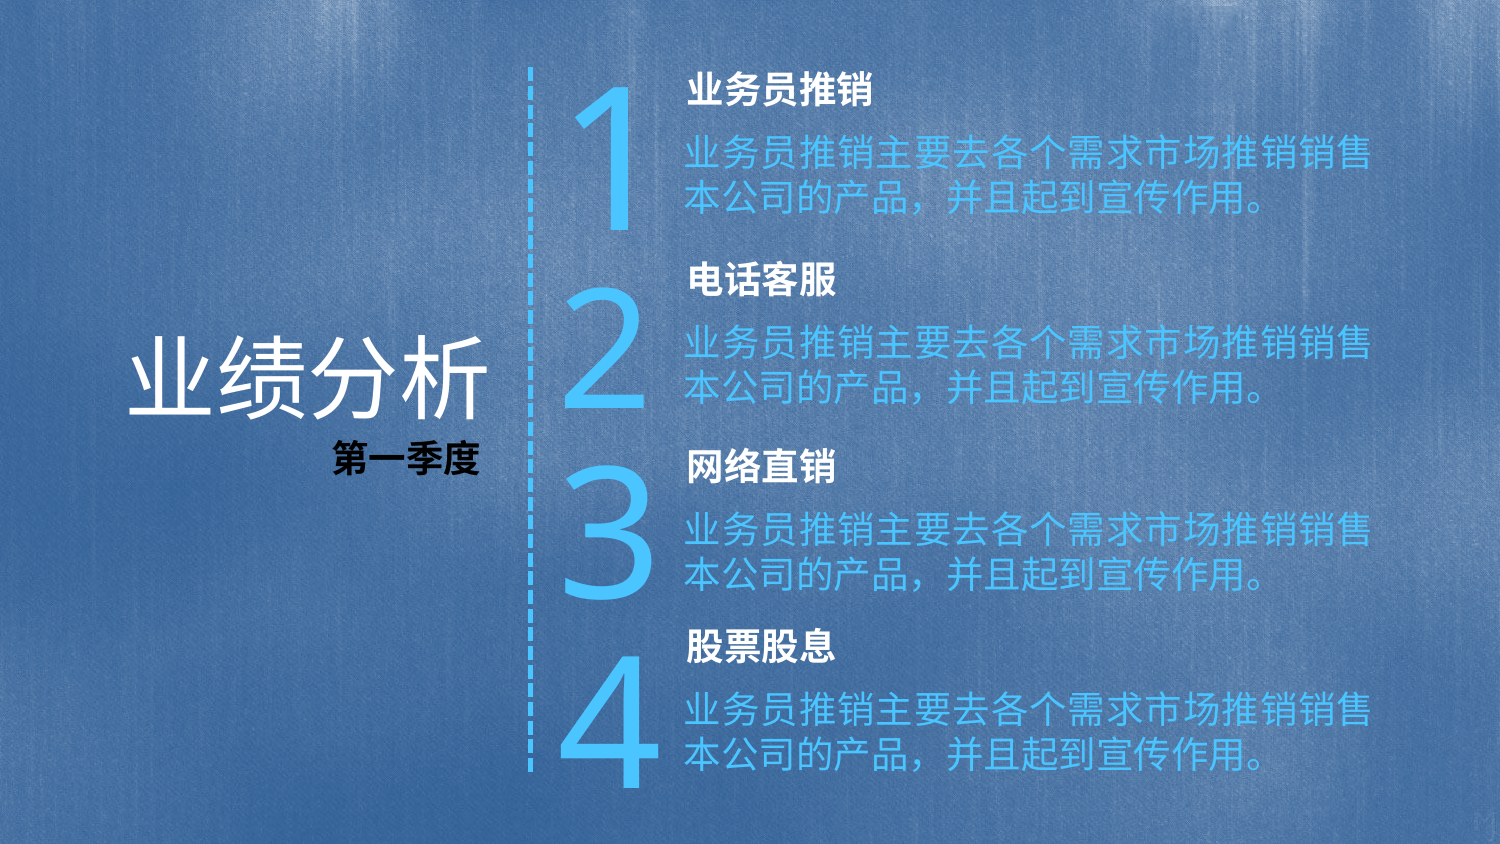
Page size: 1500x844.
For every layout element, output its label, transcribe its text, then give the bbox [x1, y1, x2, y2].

text_box 第一季度 [316, 427, 497, 487]
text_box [548, 407, 1391, 597]
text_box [548, 22, 1391, 233]
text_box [548, 234, 1391, 407]
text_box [548, 597, 1391, 836]
text_box 业绩分析 [109, 313, 507, 439]
